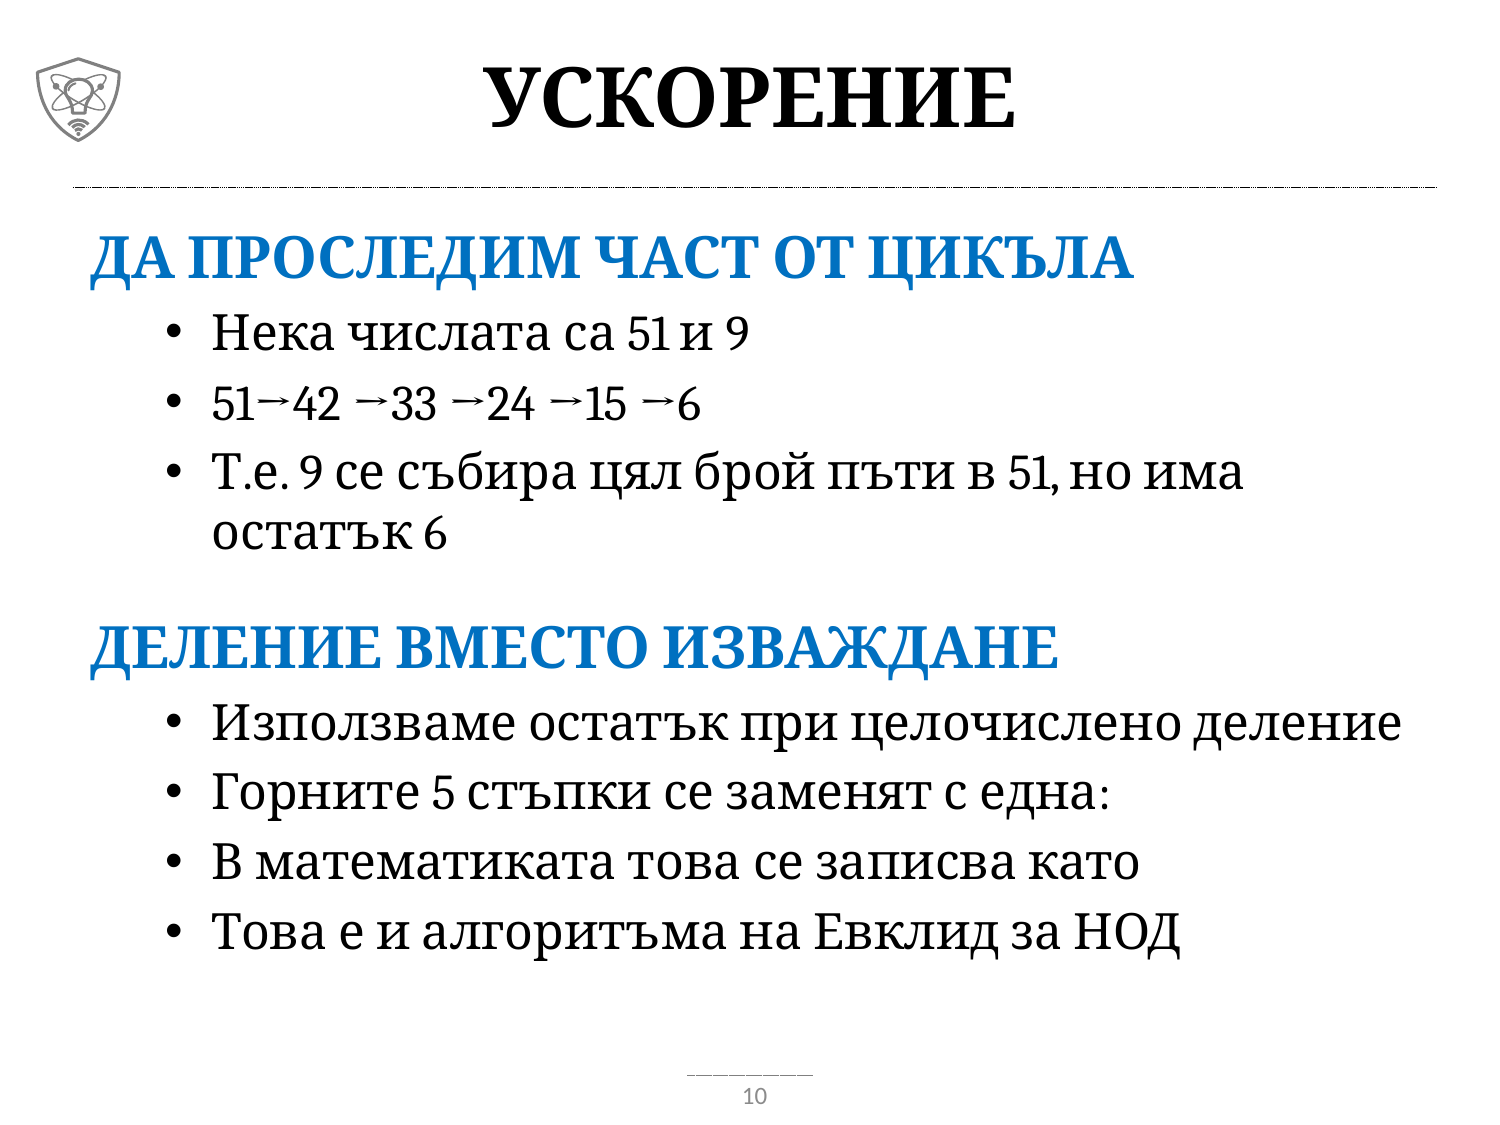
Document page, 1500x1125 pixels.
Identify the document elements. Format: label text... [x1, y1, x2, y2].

slide_number 10 [579, 1065, 930, 1125]
title Ускорение [0, 0, 1500, 188]
